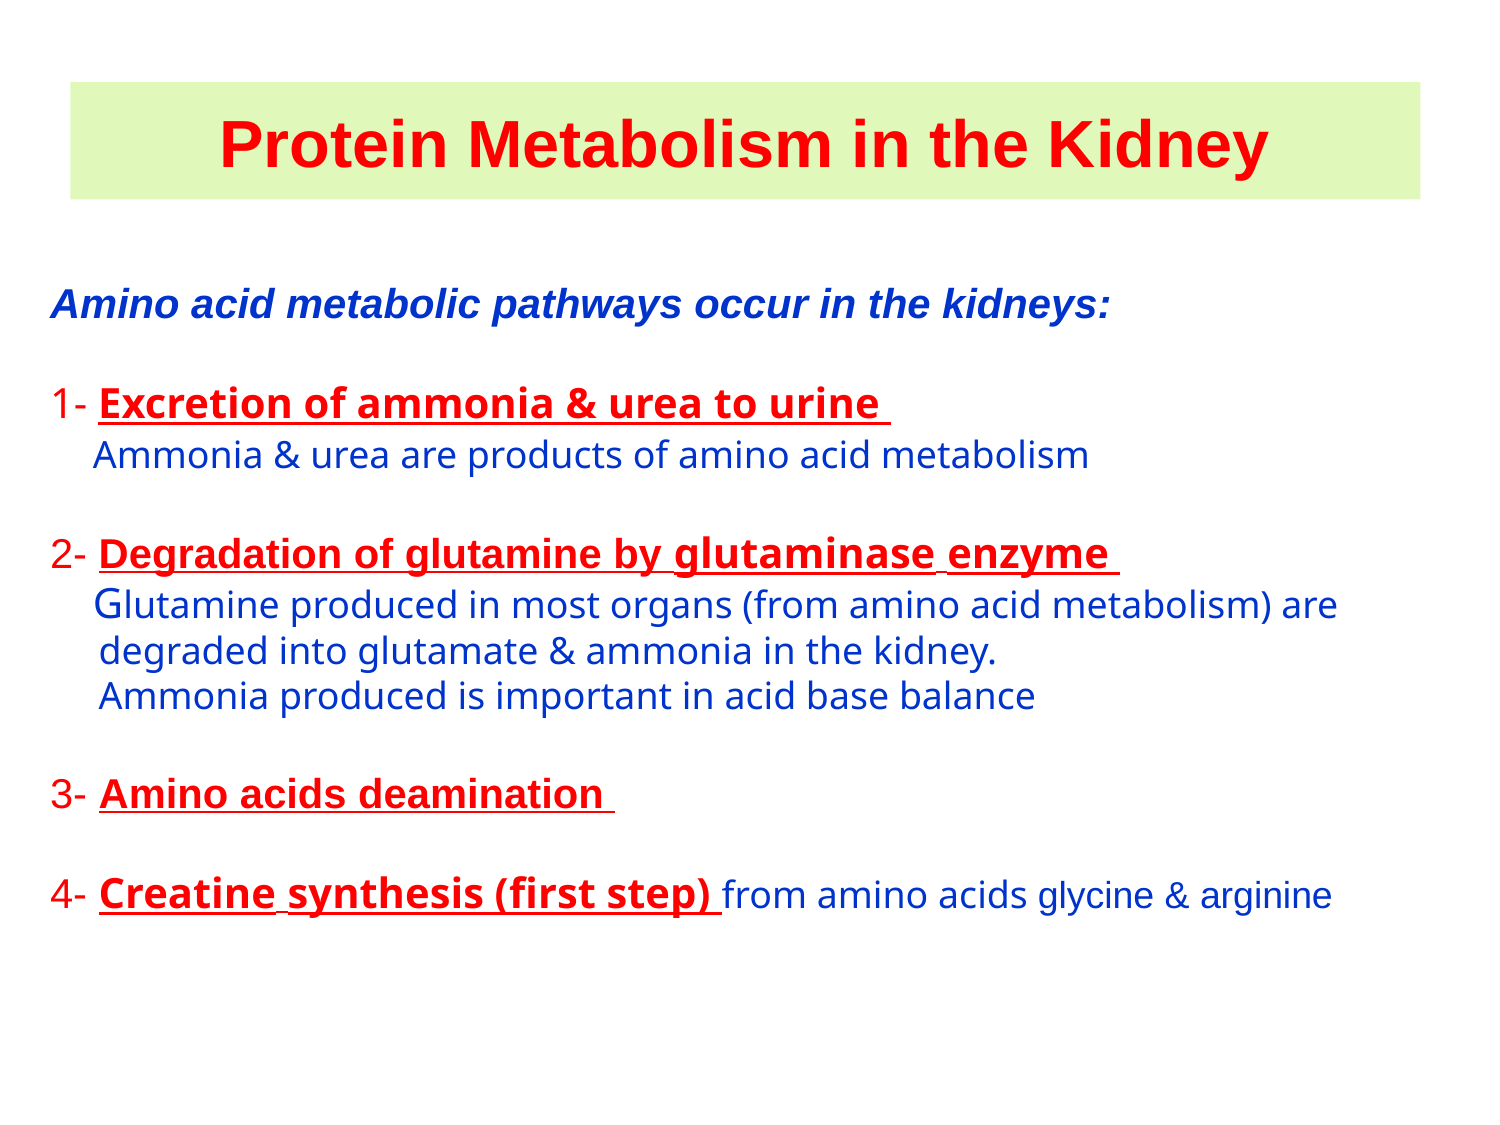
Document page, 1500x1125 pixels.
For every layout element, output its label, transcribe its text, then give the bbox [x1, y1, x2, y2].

title Protein Metabolism in the Kidney [70, 82, 1421, 200]
text_box Amino acid metabolic pathways occur in the kidneys: 1- Excretion of ammonia & urea to urine Ammonia & urea are products of amino acid metabolism 2- Degradation of glutamine by glutaminase enzyme Glutamine produced in most organs (from amino acid metabolism) are degraded into glutamate & ammonia in the kidney. Ammonia produced is important in acid base balance 3- Amino acids deamination 4- Creatine synthesis (first step) from amino acids glycine & arginine [35, 269, 1500, 1125]
